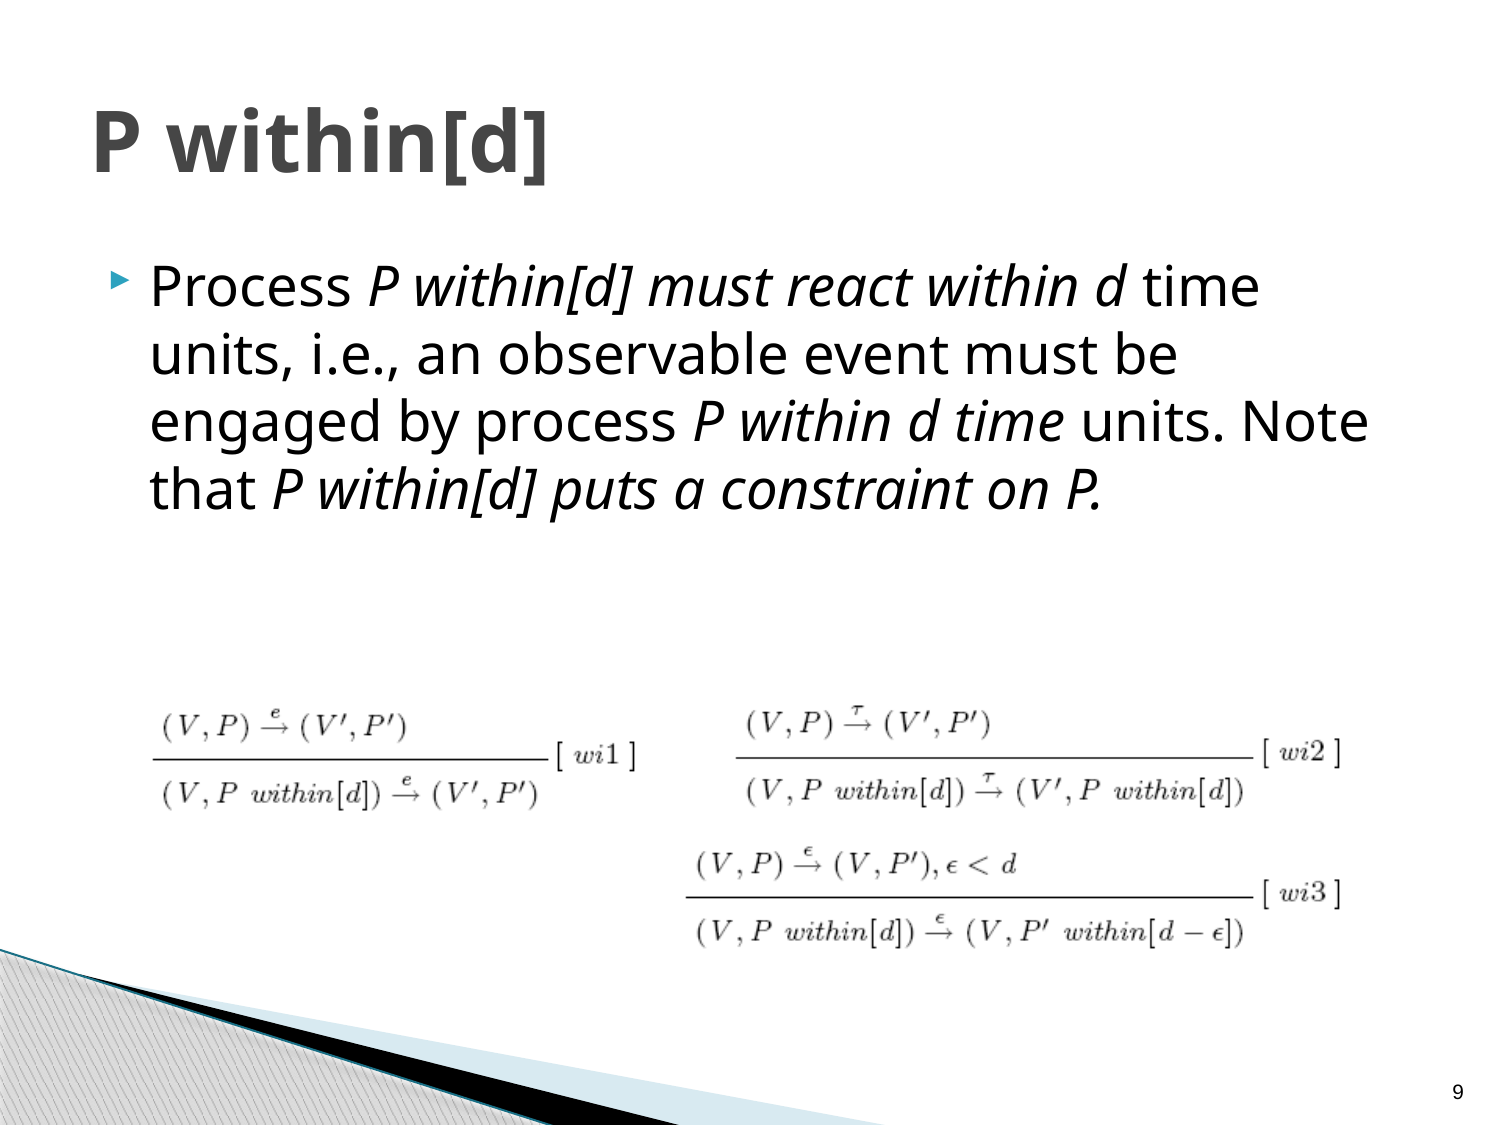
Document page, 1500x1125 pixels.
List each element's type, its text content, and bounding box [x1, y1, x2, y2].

slide_number 9 [1418, 1051, 1479, 1112]
list Process P within[d] must react within d time units, i.e., an observable event must be engaged by process P within d time units. Note that P within[d] puts a constraint on P. [75, 243, 1425, 986]
picture [124, 687, 1388, 980]
title P within[d] [75, 45, 1425, 233]
